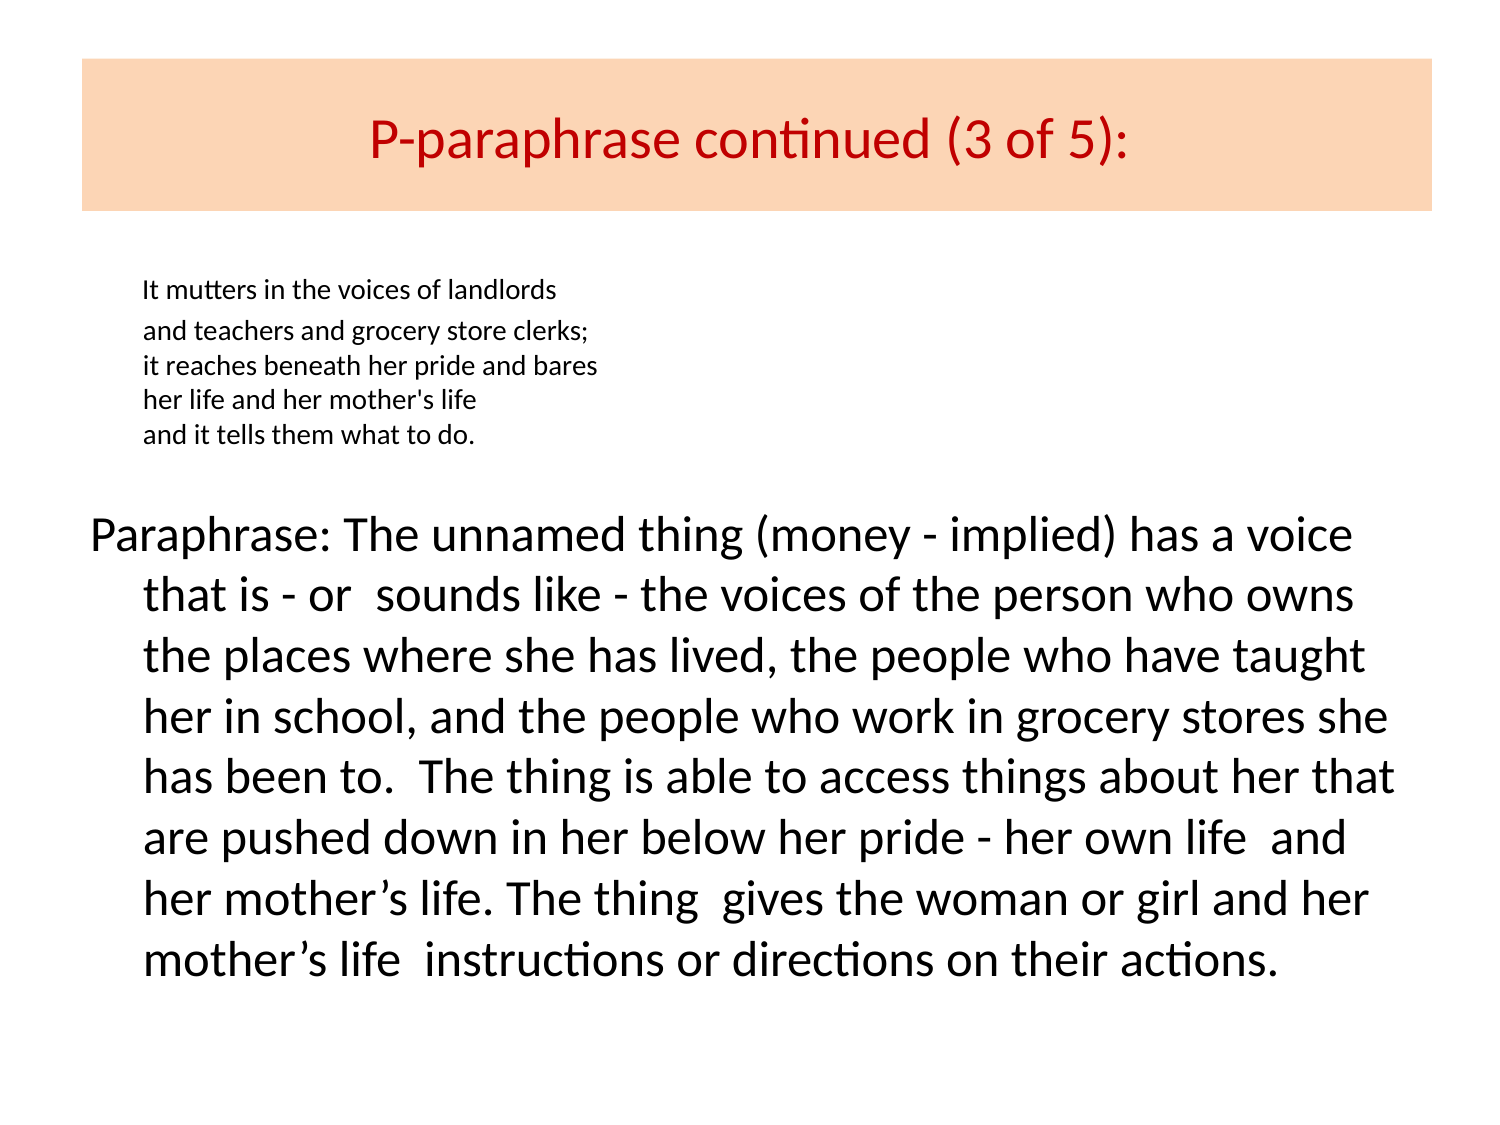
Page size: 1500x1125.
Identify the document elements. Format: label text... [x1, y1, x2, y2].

list It mutters in the voices of landlords and teachers and grocery store clerks; it reaches beneath her pride and bares her life and her mother's life and it tells them what to do. Paraphrase: The unnamed thing (money - implied) has a voice that is - or sounds like - the voices of the person who owns the places where she has lived, the people who have taught her in school, and the people who work in grocery stores she has been to. The thing is able to access things about her that are pushed down in her below her pride - her own life and her mother’s life. The thing gives the woman or girl and her mother’s life instructions or directions on their actions. [75, 234, 1425, 1005]
title P-paraphrase continued (3 of 5): [82, 58, 1432, 211]
